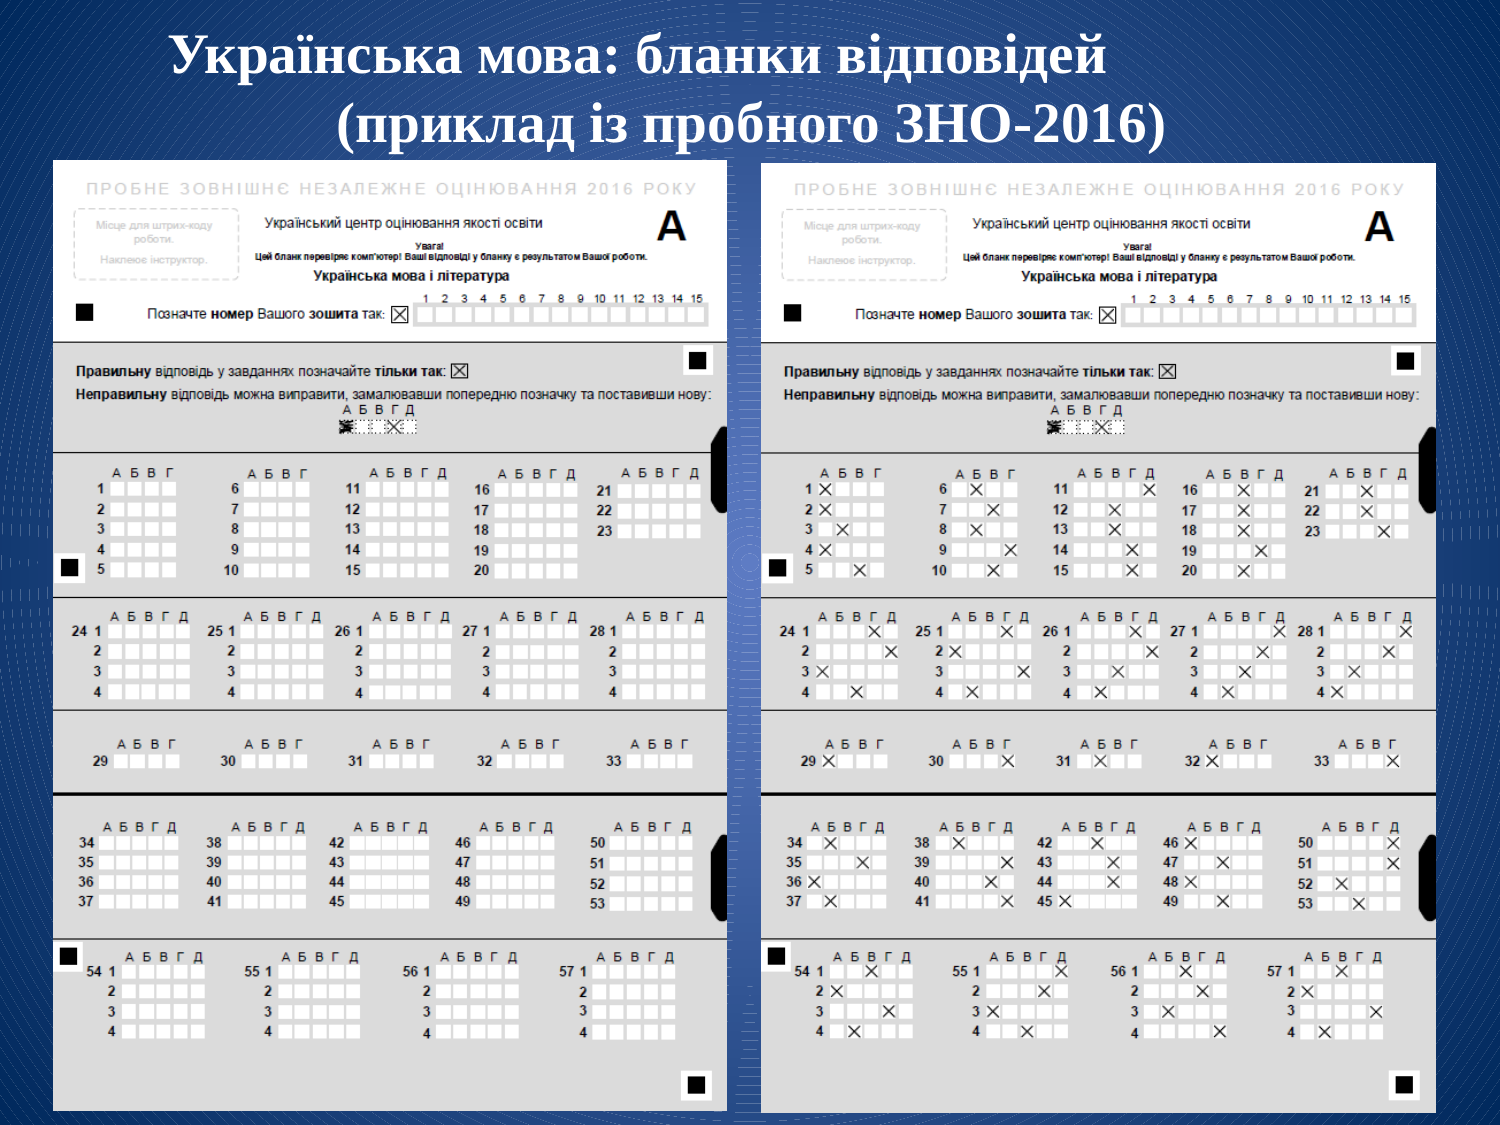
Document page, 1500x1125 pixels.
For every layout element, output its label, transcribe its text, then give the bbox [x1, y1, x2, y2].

picture [761, 163, 1436, 1113]
picture [52, 160, 727, 1112]
title Українська мова: бланки відповідей (приклад із пробного ЗНО-2016) [76, 8, 1427, 162]
